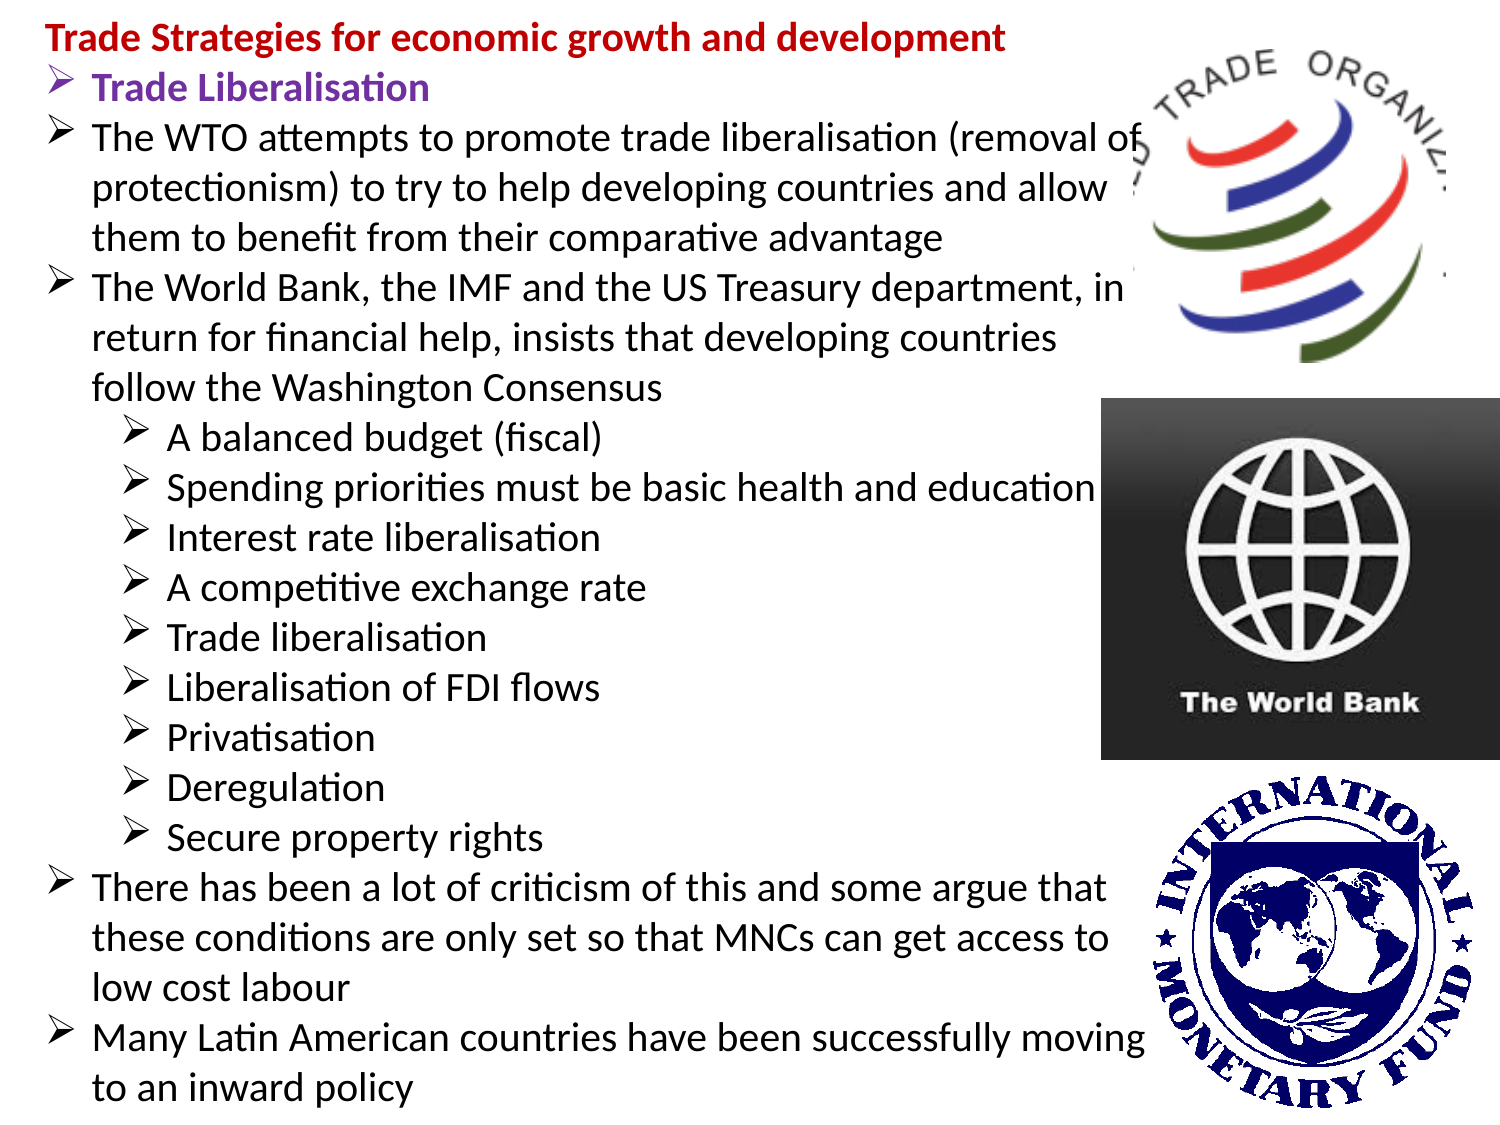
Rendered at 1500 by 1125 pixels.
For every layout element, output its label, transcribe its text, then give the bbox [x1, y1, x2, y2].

picture [1100, 398, 1500, 760]
picture [1136, 766, 1500, 1125]
picture [1132, 49, 1446, 363]
text_box Trade Strategies for economic growth and development Trade Liberalisation The WTO attempts to promote trade liberalisation (removal of protectionism) to try to help developing countries and allow them to benefit from their comparative advantage The World Bank, the IMF and the US Treasury department, in return for financial help, insists that developing countries follow the Washington Consensus A balanced budget (fiscal) Spending priorities must be basic health and education Interest rate liberalisation A competitive exchange rate Trade liberalisation Liberalisation of FDI flows Privatisation Deregulation Secure property rights There has been a lot of criticism of this and some argue that these conditions are only set so that MNCs can get access to low cost labour Many Latin American countries have been successfully moving to an inward policy [30, 2, 1162, 1118]
